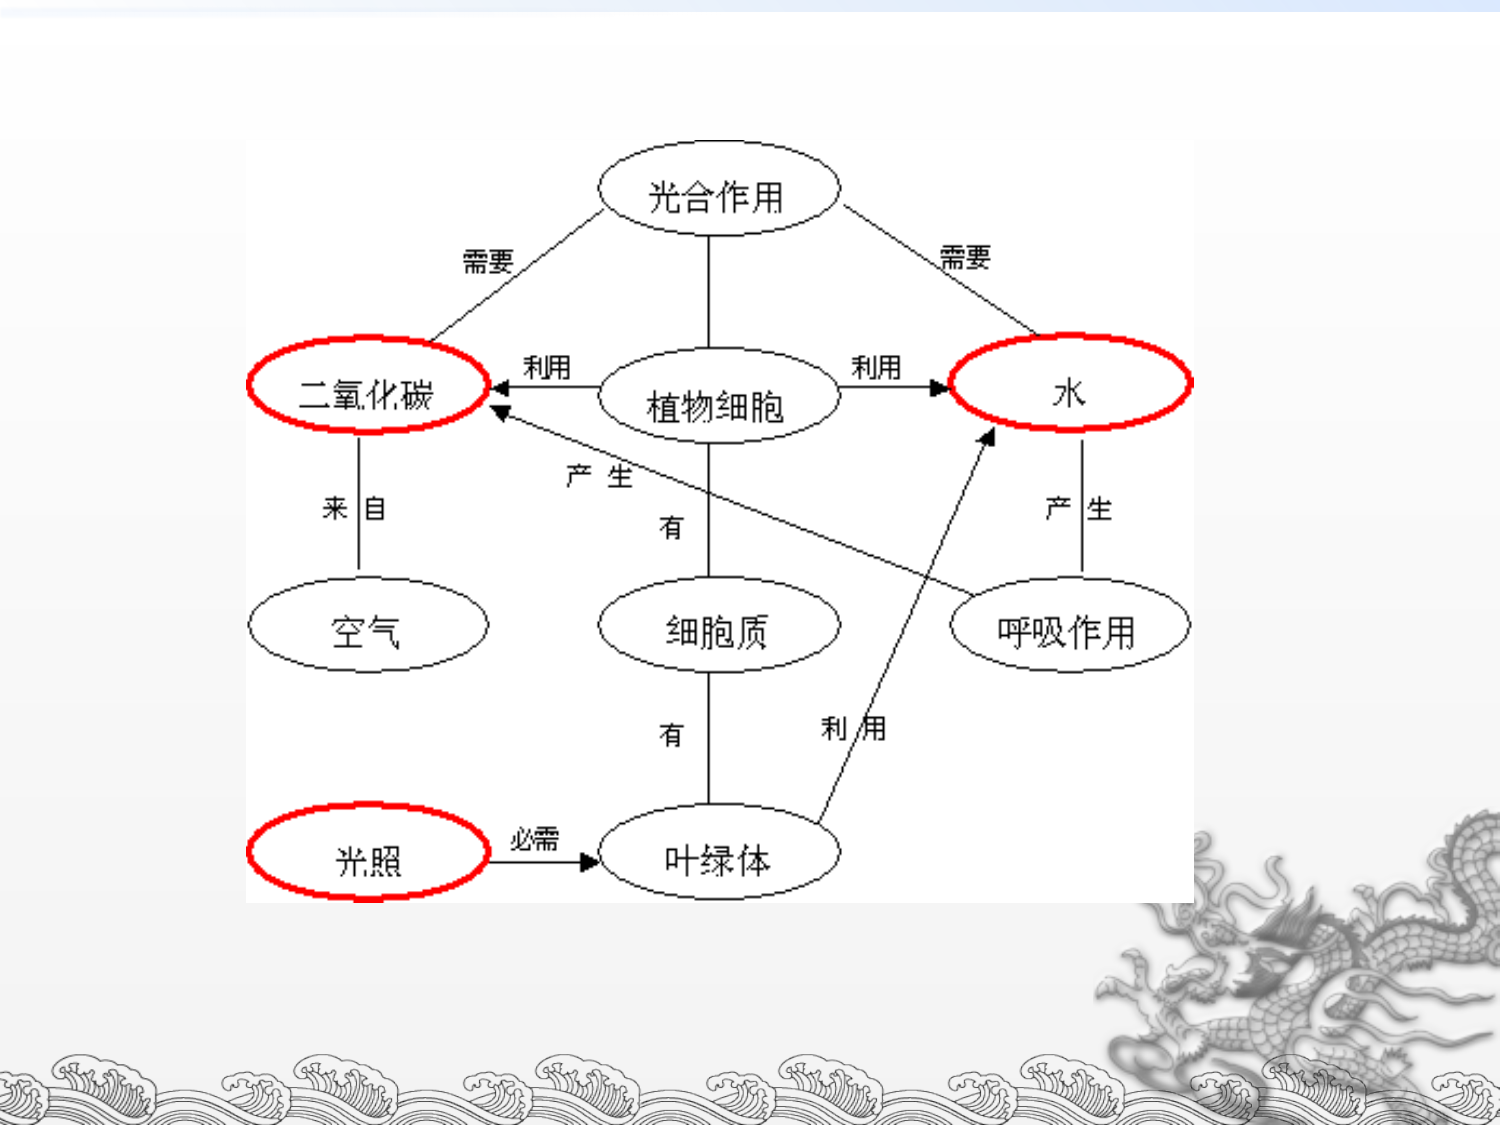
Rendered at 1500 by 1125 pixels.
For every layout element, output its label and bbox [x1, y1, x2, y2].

picture [245, 140, 1194, 903]
